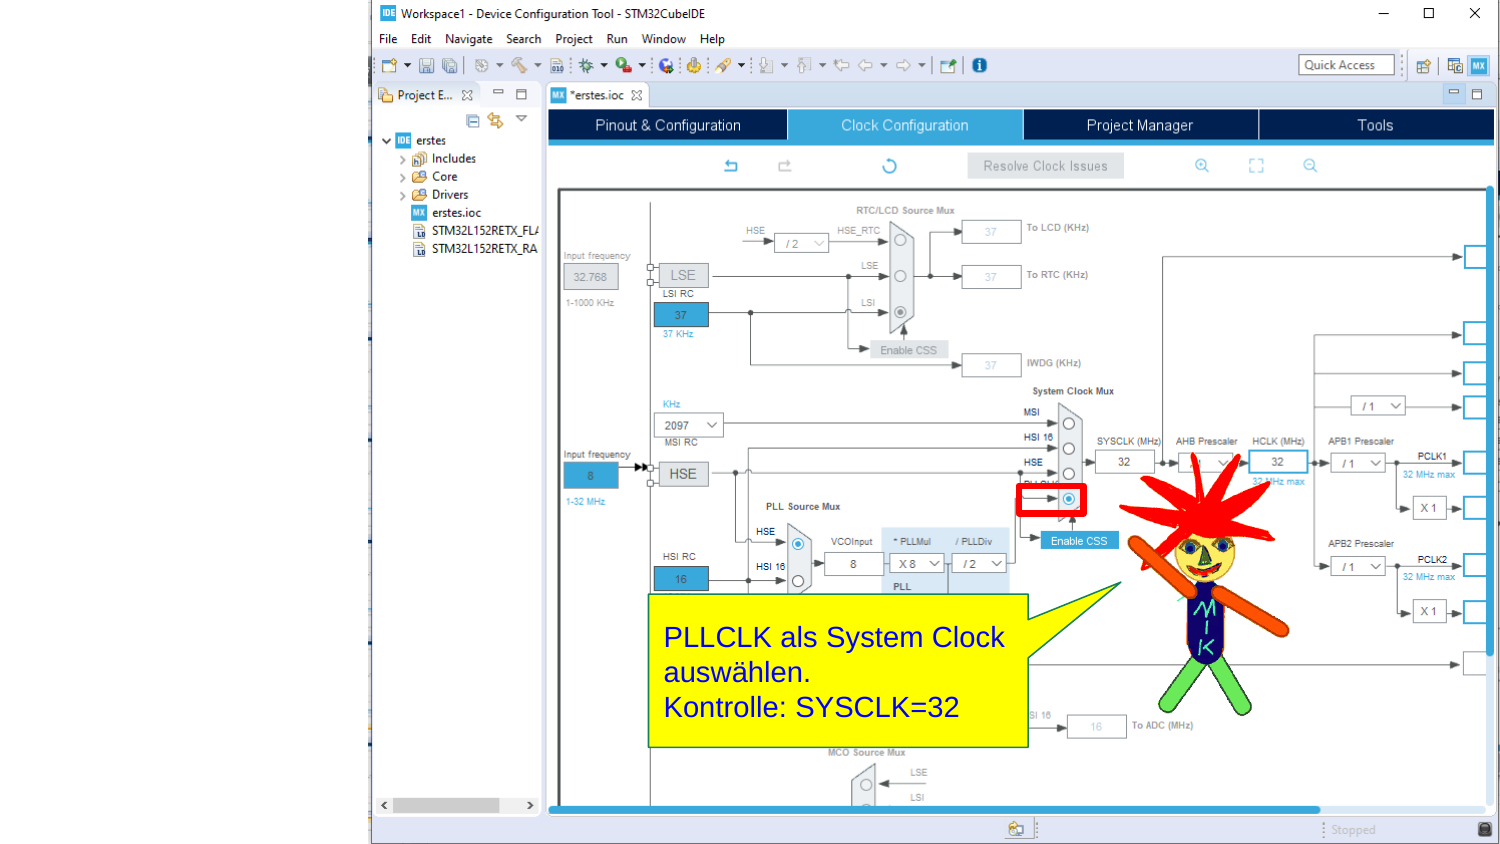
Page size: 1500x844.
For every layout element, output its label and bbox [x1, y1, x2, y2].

picture [368, 0, 1500, 844]
